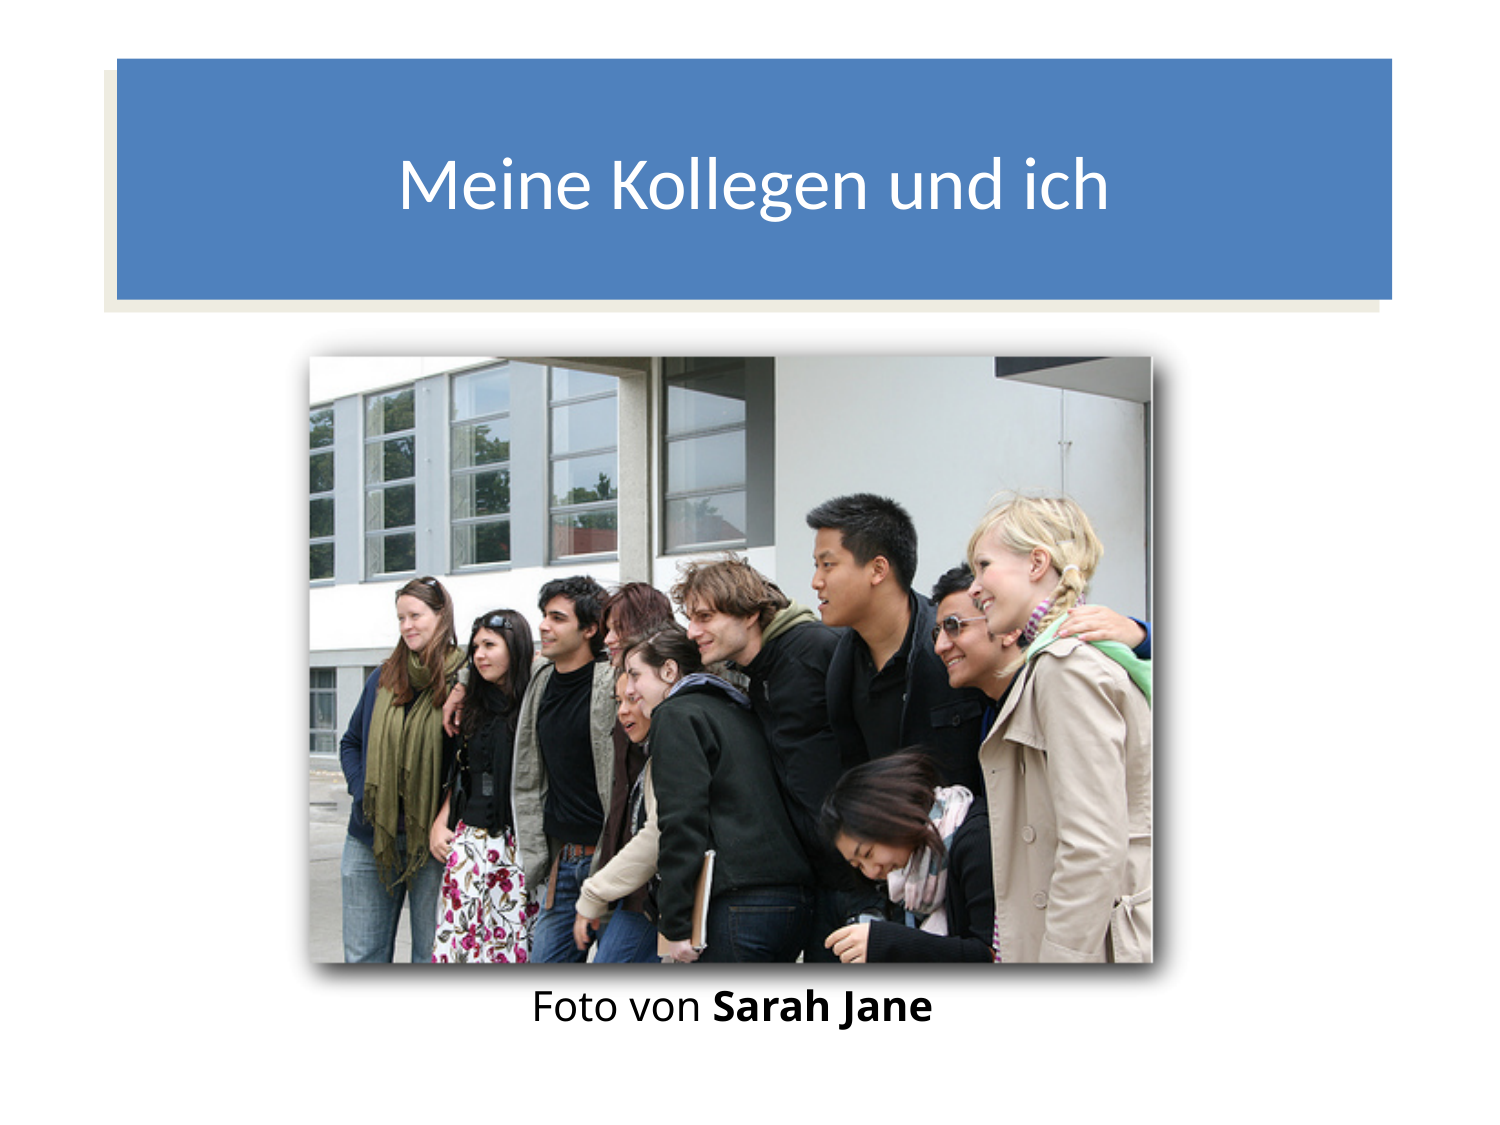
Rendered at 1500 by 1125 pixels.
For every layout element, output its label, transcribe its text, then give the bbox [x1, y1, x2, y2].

text_box Foto von Sarah Jane [316, 1016, 1149, 1088]
text_box Meine Kollegen und ich [117, 58, 1393, 300]
picture [281, 327, 1197, 1007]
